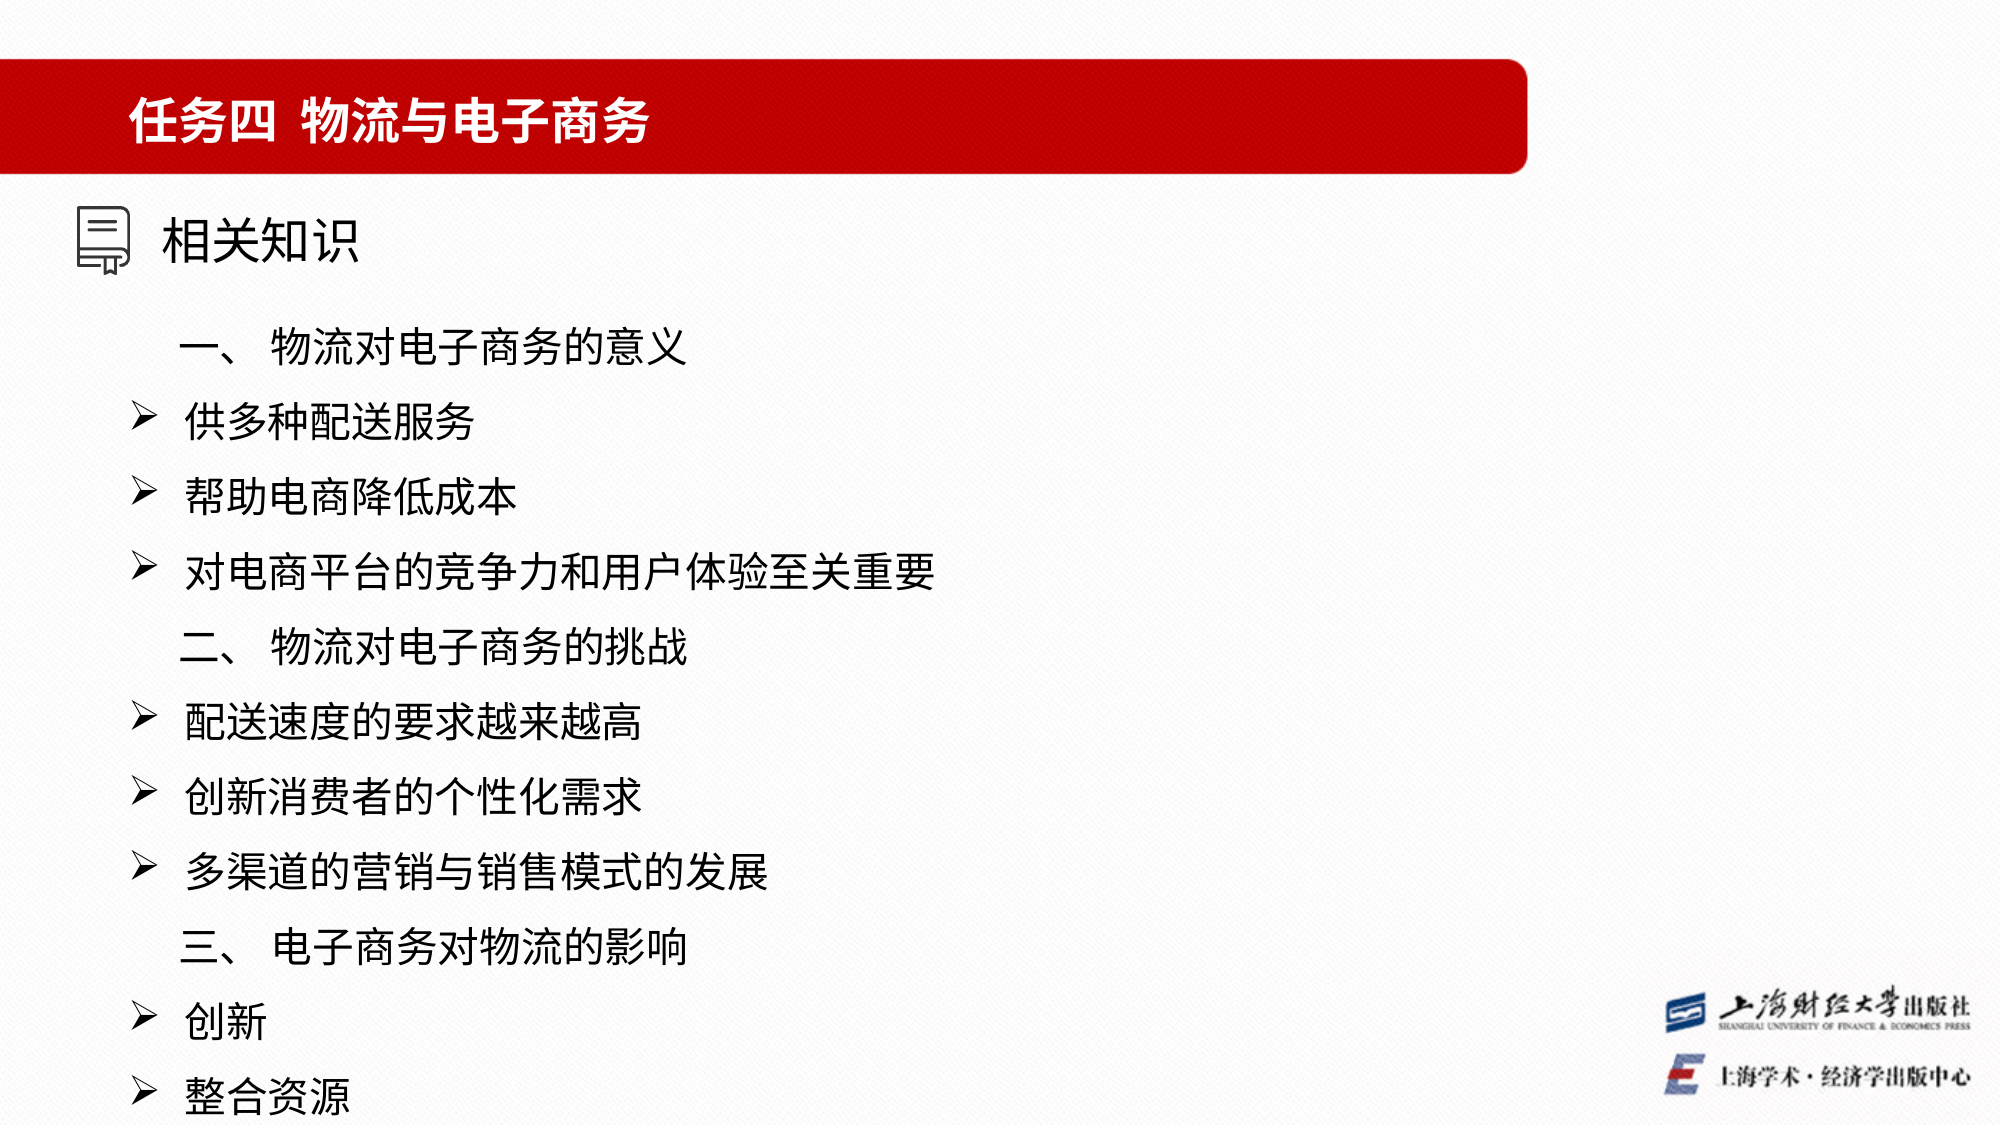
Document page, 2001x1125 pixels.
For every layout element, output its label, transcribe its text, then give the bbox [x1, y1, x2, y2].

text_box 一、 物流对电子商务的意义 供多种配送服务 帮助电商降低成本 对电商平台的竞争力和用户体验至关重要 二、 物流对电子商务的挑战 配送速度的要求越来越高 创新消费者的个性化需求 多渠道的营销与销售模式的发展 三、 电子商务对物流的影响 创新 整合资源 [113, 288, 1114, 1125]
text_box 任务四 物流与电子商务 [113, 58, 1754, 181]
text_box 相关知识 [146, 202, 1266, 278]
picture [0, 0, 2001, 1125]
